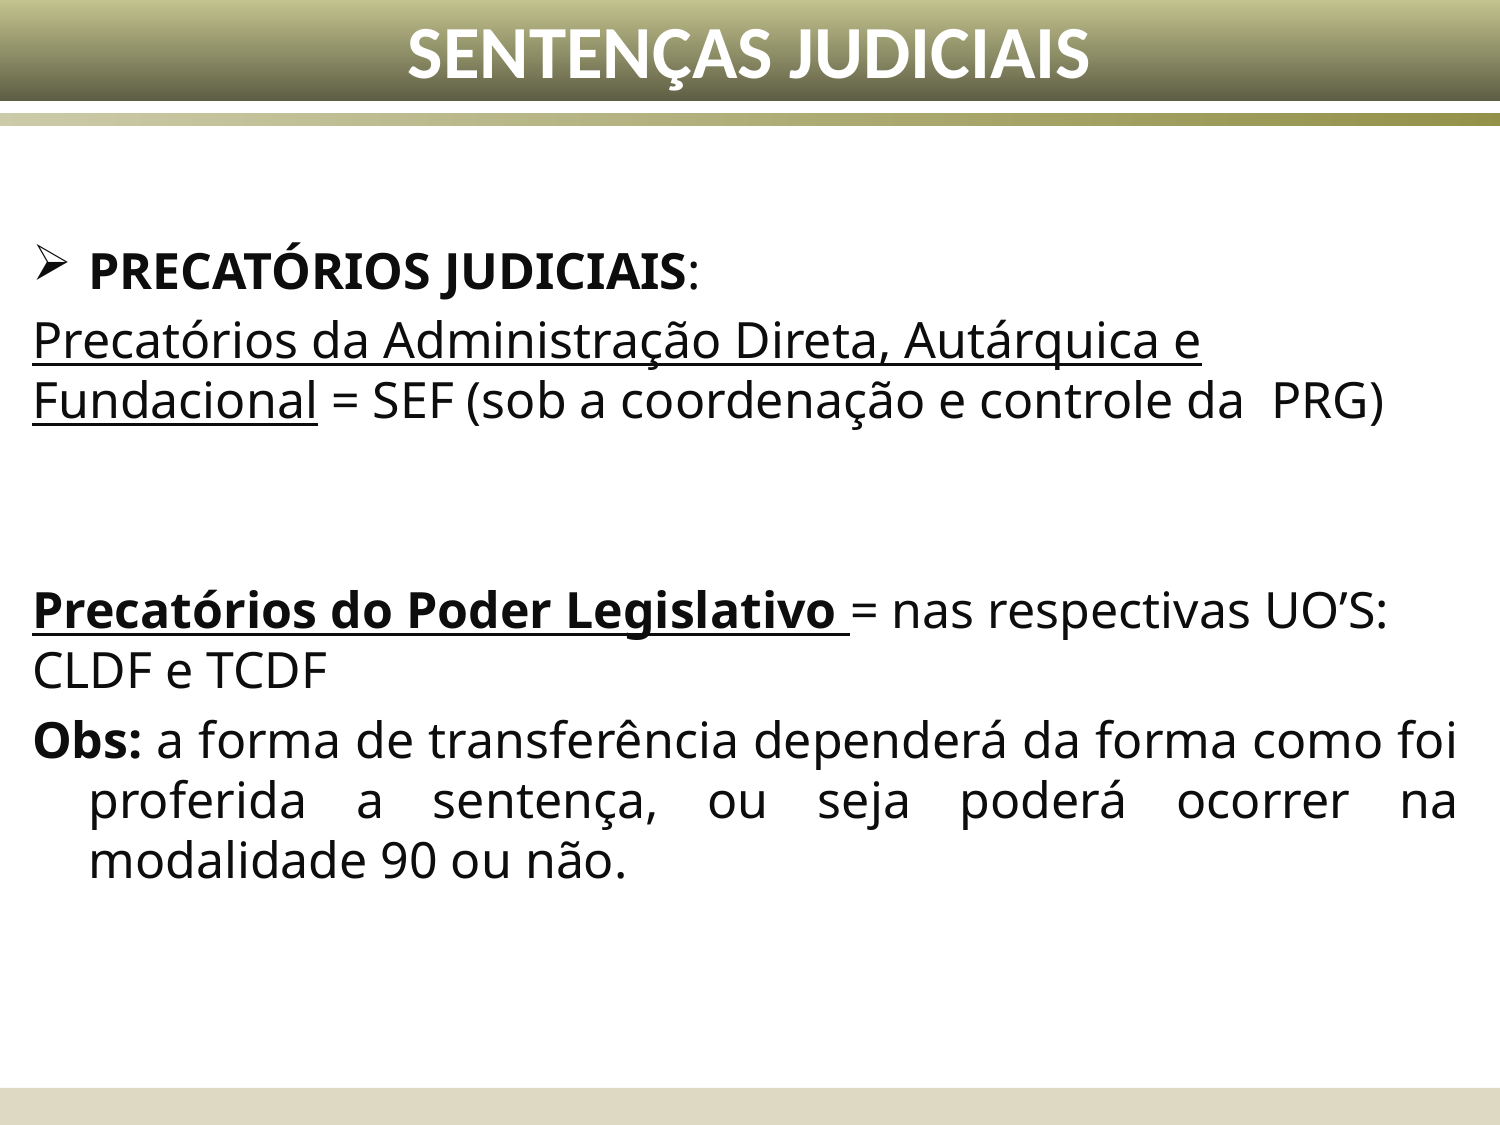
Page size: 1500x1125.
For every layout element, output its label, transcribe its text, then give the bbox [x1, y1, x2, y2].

text_box [0, 1087, 1500, 1125]
text_box SENTENÇAS JUDICIAIS [0, 0, 1500, 101]
text_box [0, 113, 1500, 126]
text_box [123, 282, 1454, 439]
text_box PRECATÓRIOS JUDICIAIS: Precatórios da Administração Direta, Autárquica e Fundacional = SEF (sob a coordenação e controle da PRG) Precatórios do Poder Legislativo = nas respectivas UO’S: CLDF e TCDF Obs: a forma de transferência dependerá da forma como foi proferida a sentença, ou seja poderá ocorrer na modalidade 90 ou não. [17, 231, 1474, 1035]
